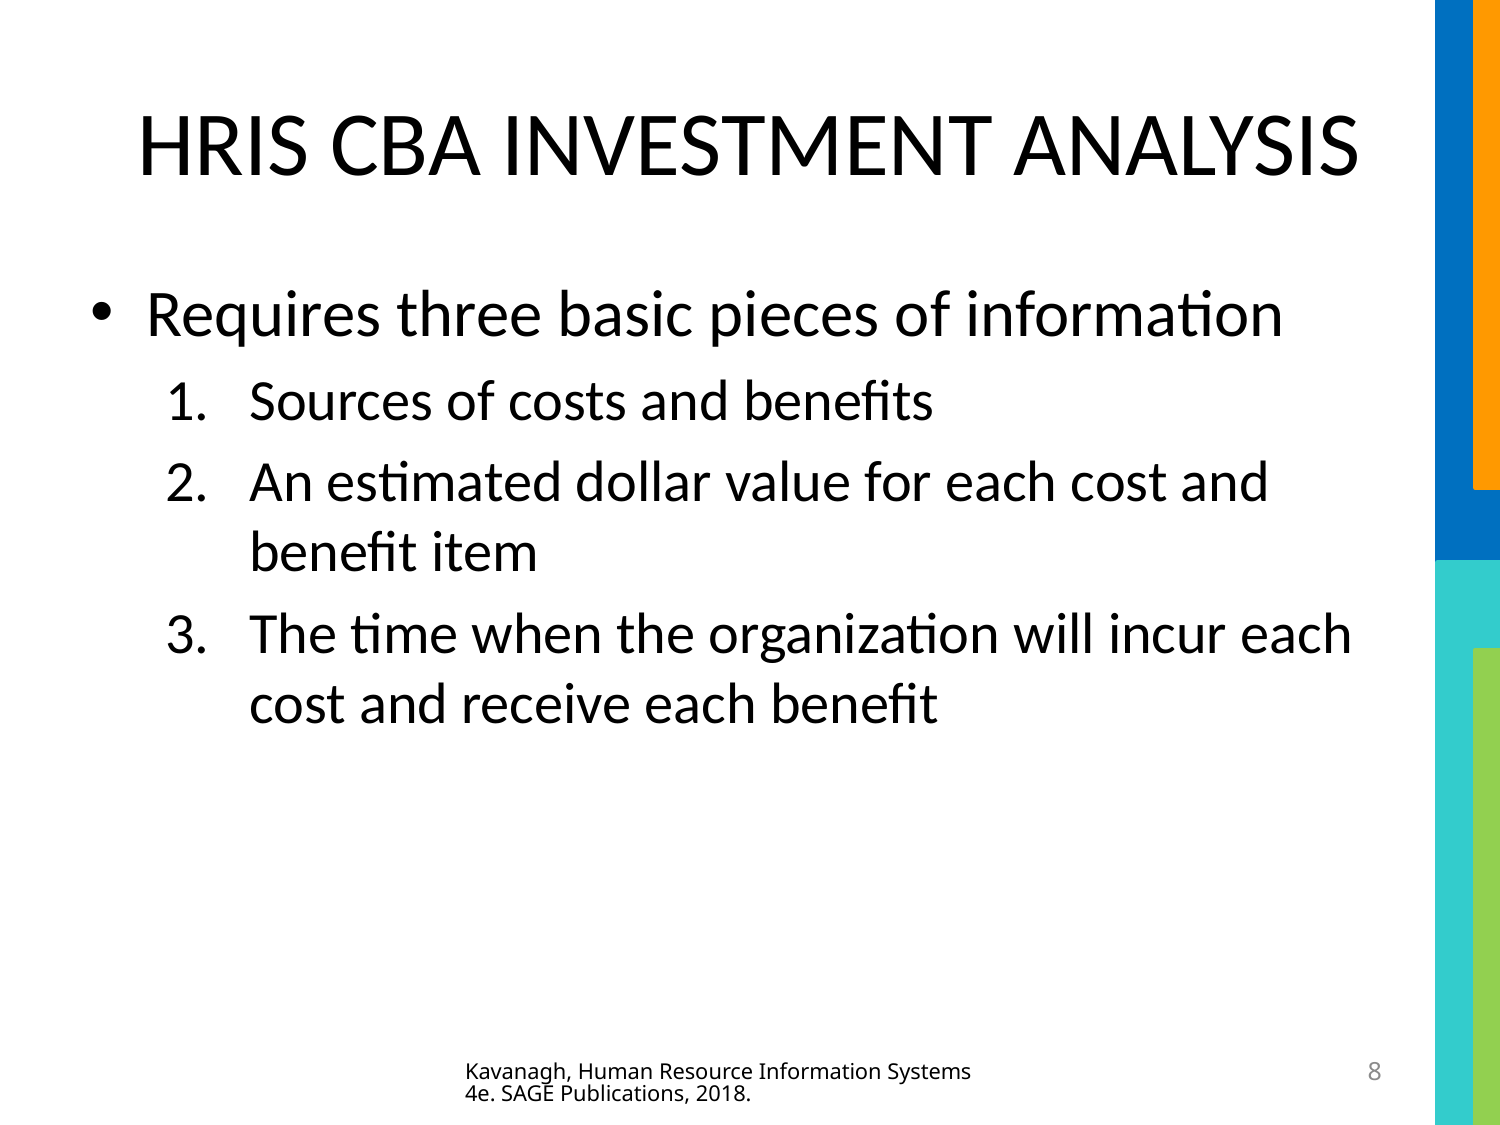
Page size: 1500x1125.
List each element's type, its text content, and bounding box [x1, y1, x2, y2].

list Requires three basic pieces of information Sources of costs and benefits An estimated dollar value for each cost and benefit item The time when the organization will incur each cost and receive each benefit [75, 262, 1425, 1005]
title HRIS CBA INVESTMENT ANALYSIS [75, 45, 1425, 233]
slide_number 8 [1059, 1042, 1397, 1103]
footer Kavanagh, Human Resource Information Systems 4e. SAGE Publications, 2018. [450, 1042, 1004, 1103]
